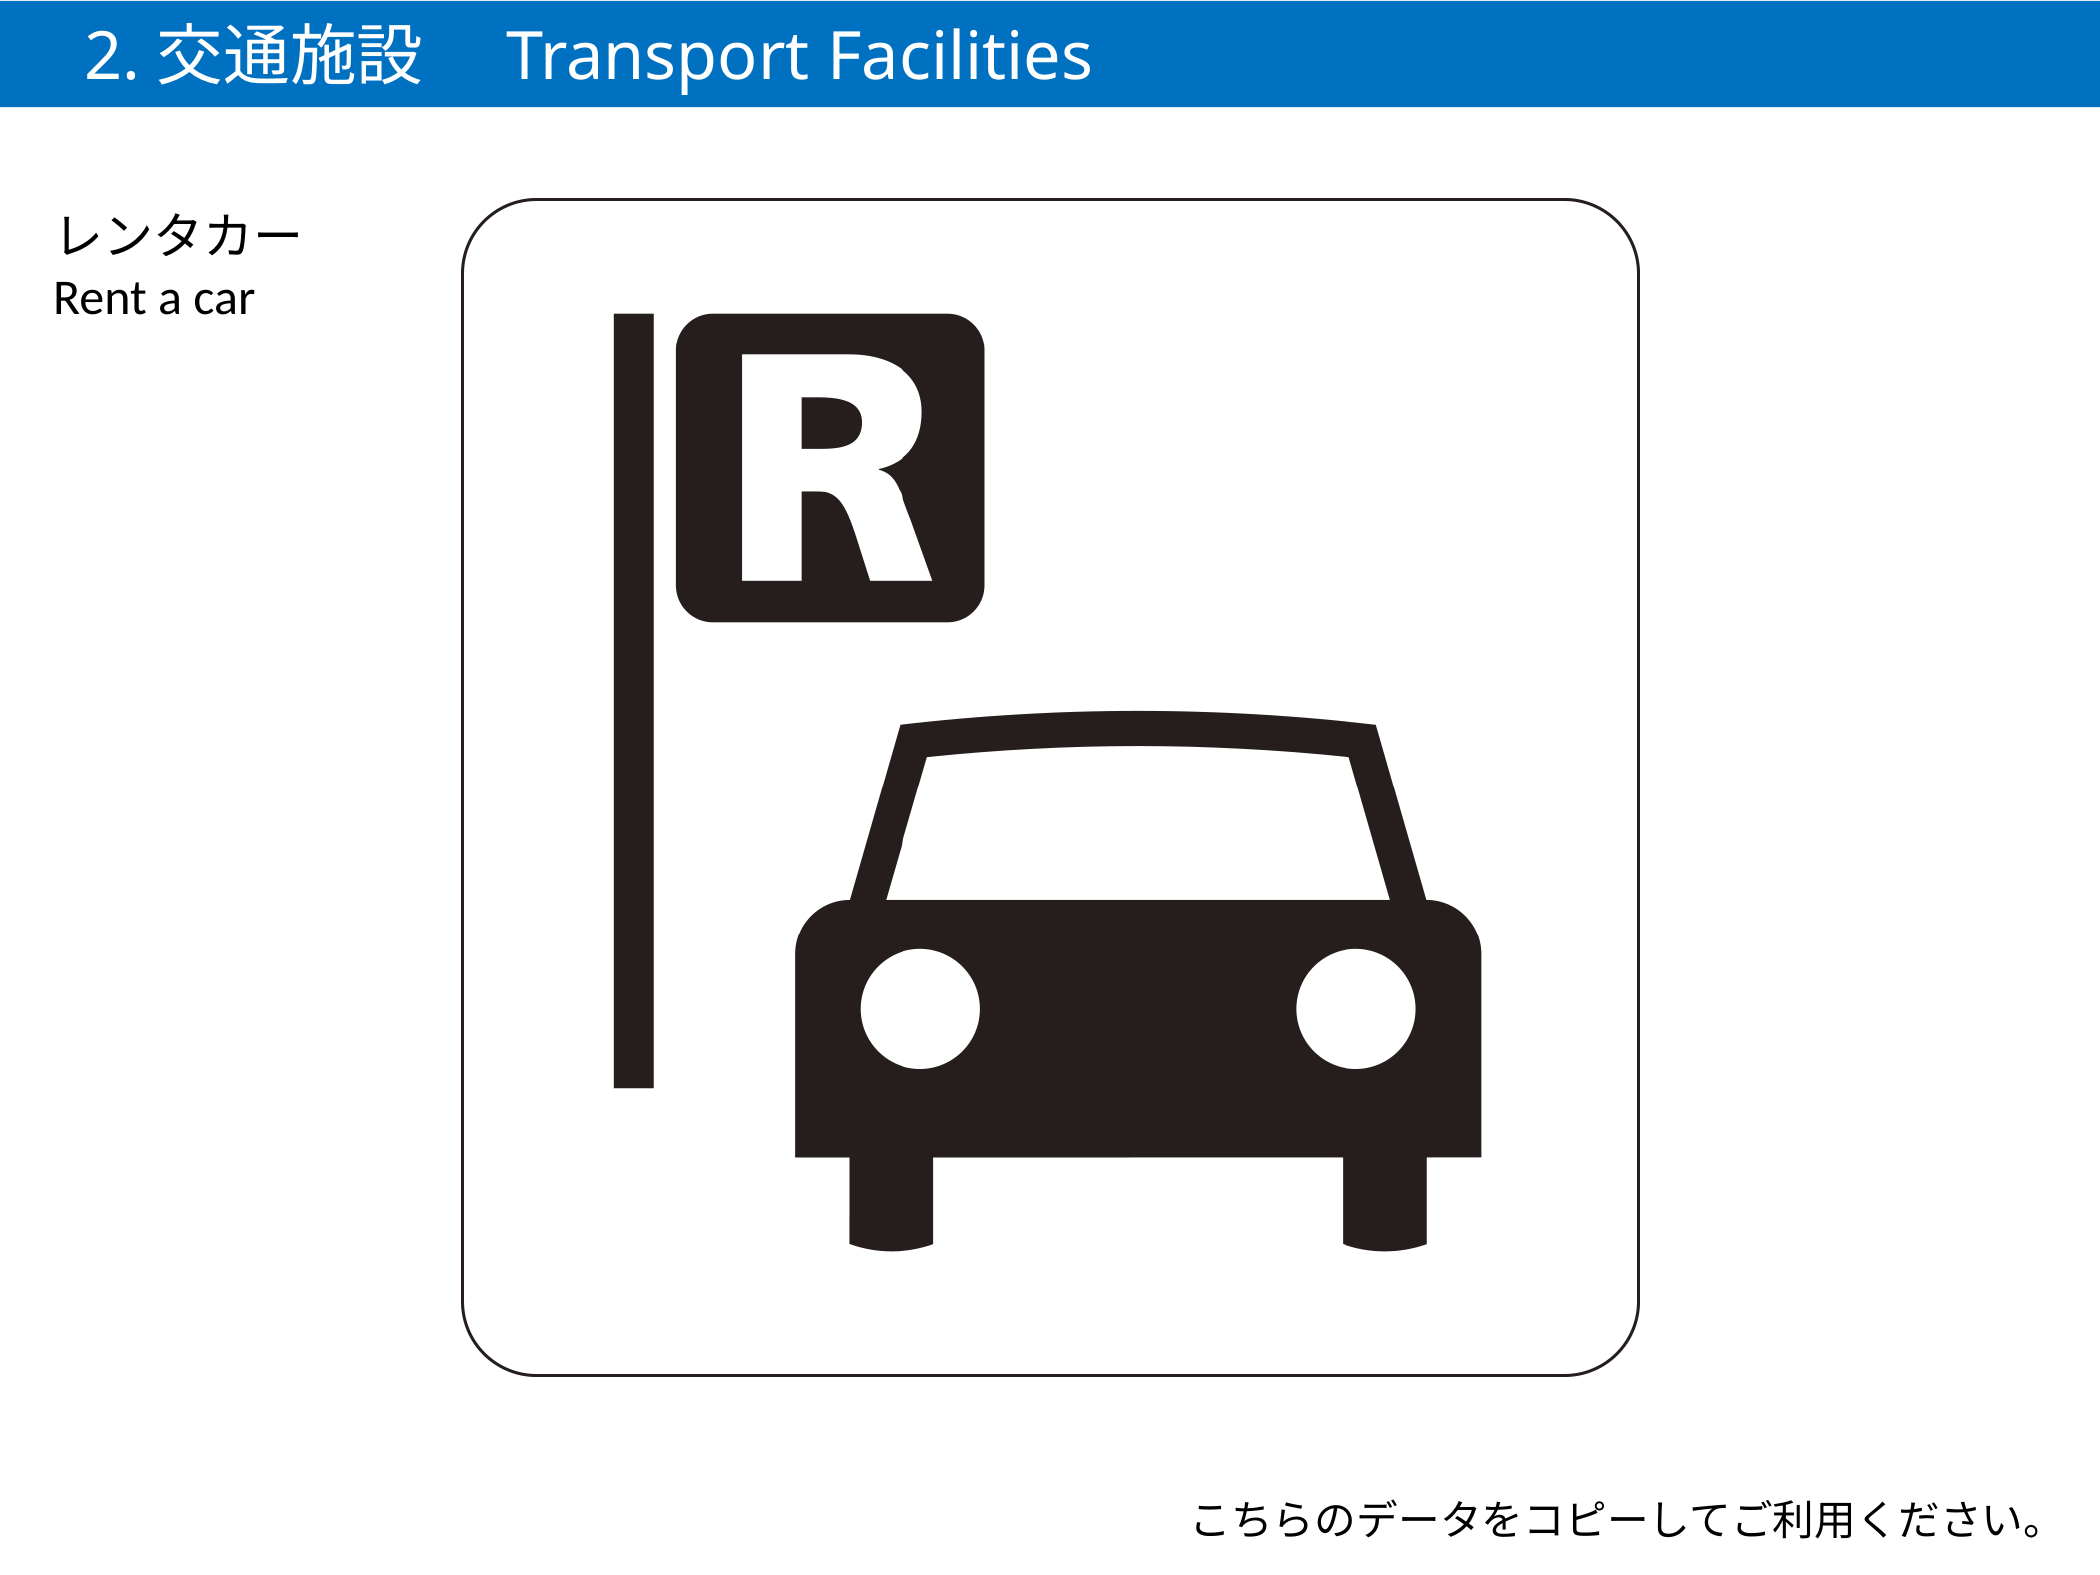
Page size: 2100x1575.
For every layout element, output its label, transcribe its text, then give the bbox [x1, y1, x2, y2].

picture [459, 196, 1641, 1378]
text_box 2.交通施設 Transport Facilities [69, 5, 1110, 101]
text_box [0, 0, 2100, 108]
text_box レンタカー Rent a car [38, 196, 319, 332]
text_box こちらのデータをコピーしてご利用ください。 [1174, 1486, 2081, 1552]
